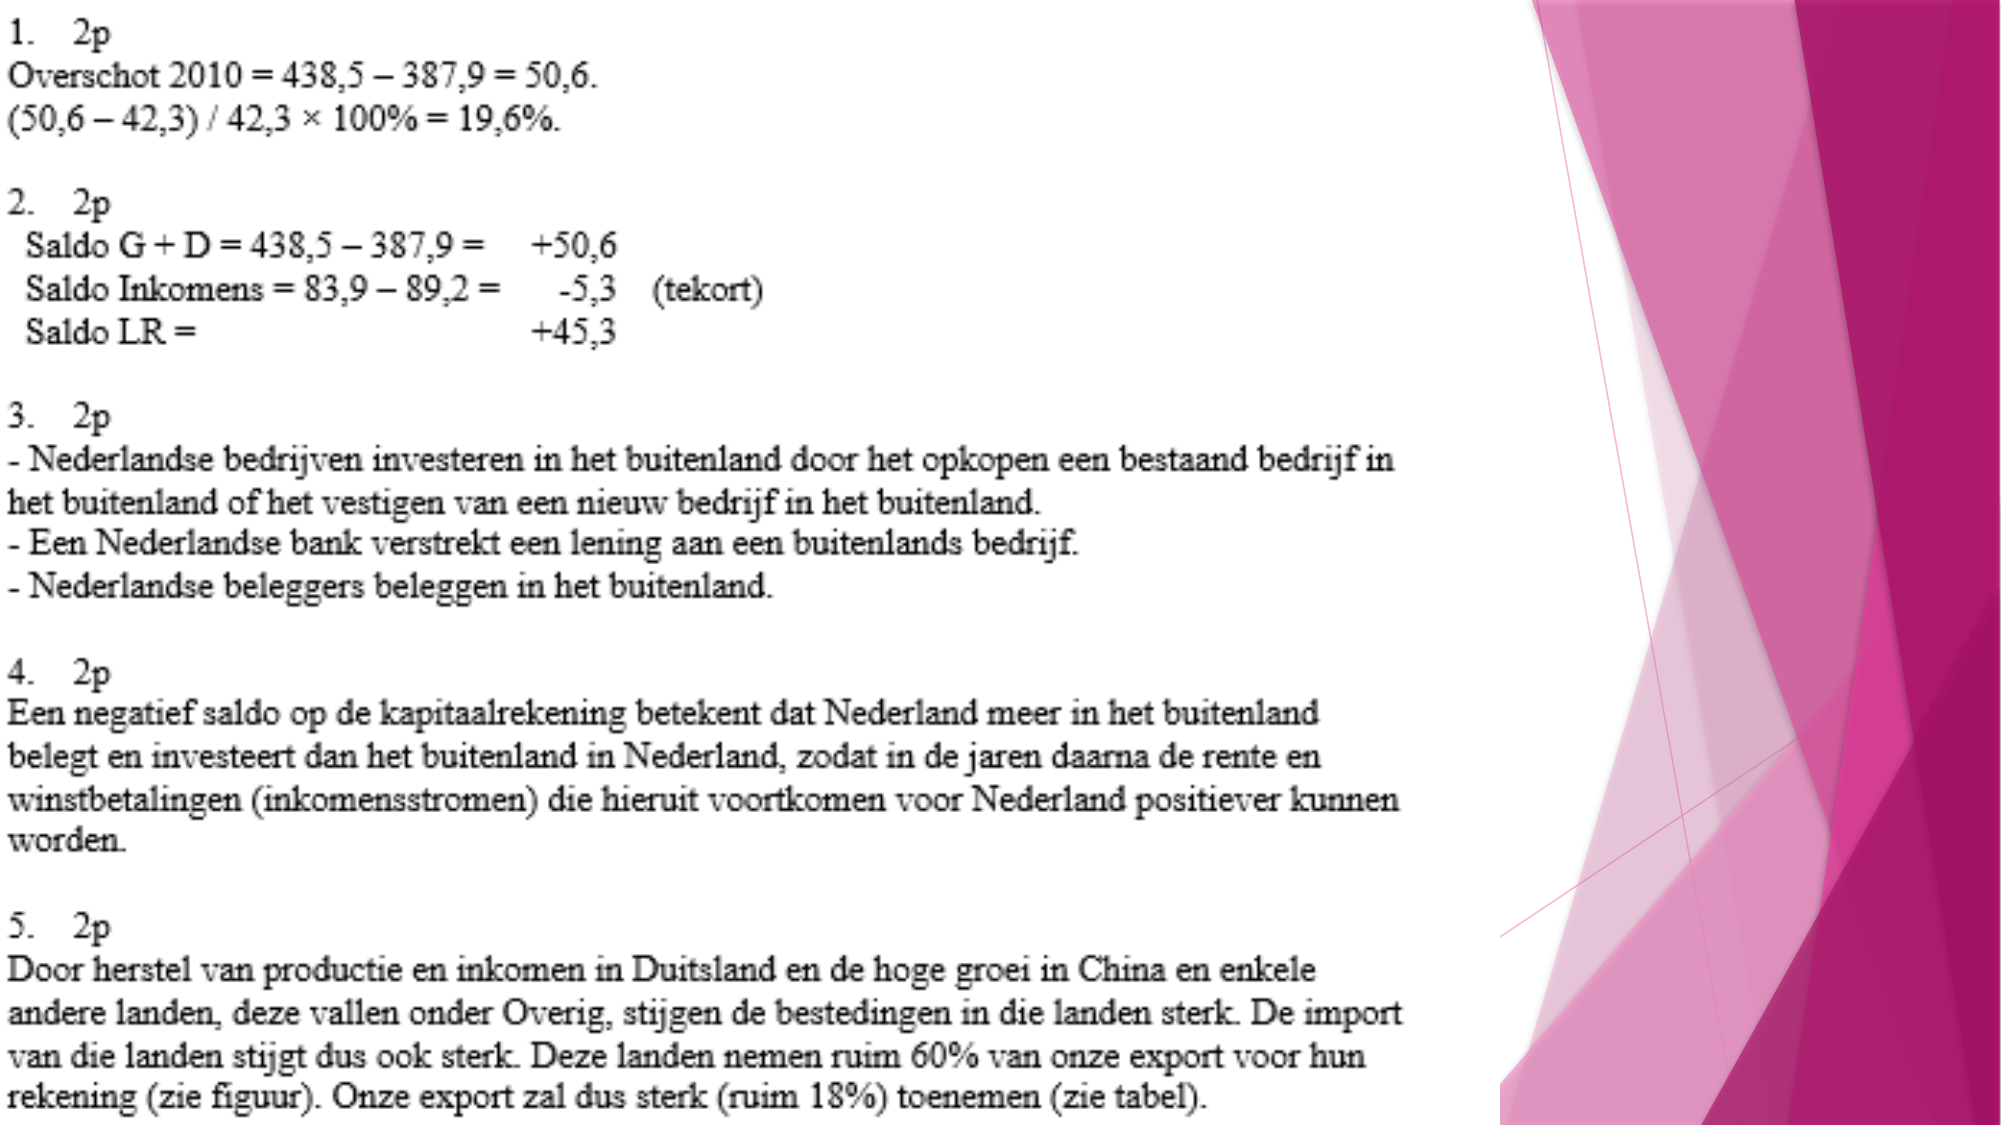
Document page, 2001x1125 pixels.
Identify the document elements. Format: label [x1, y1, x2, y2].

picture [0, 0, 1501, 1125]
